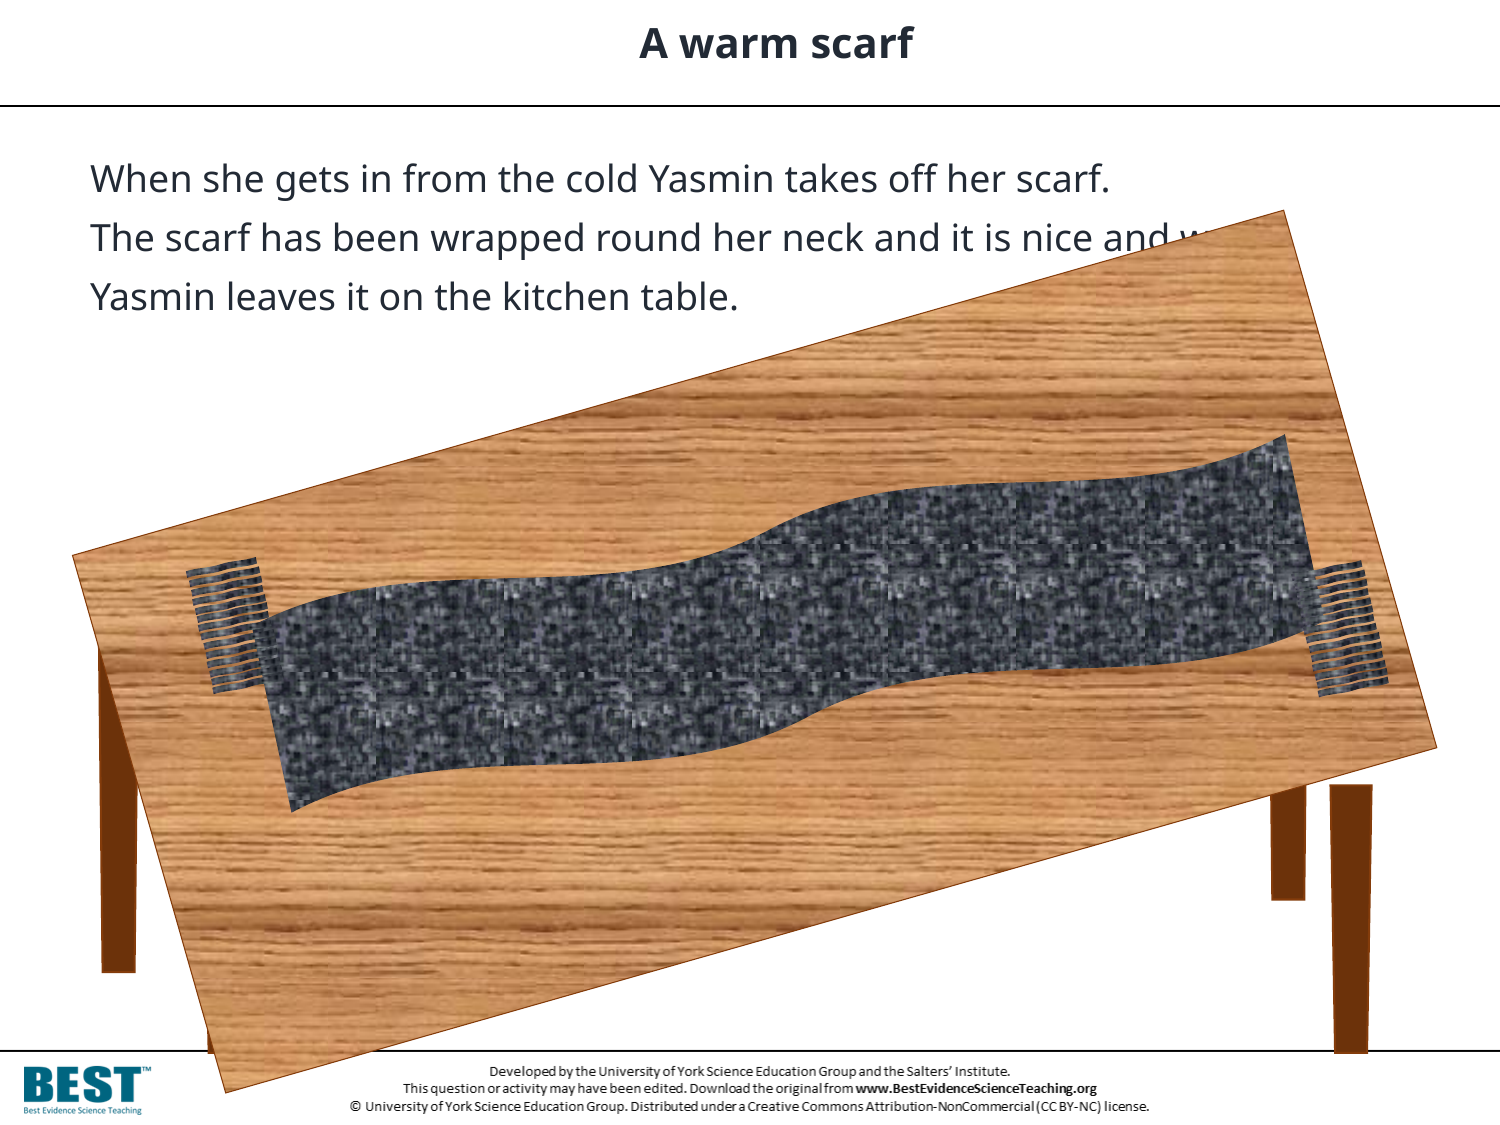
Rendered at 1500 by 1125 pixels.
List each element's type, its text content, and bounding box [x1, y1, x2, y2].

text_box A warm scarf [52, 0, 1500, 89]
picture [0, 105, 1500, 1125]
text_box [97, 371, 1389, 1053]
